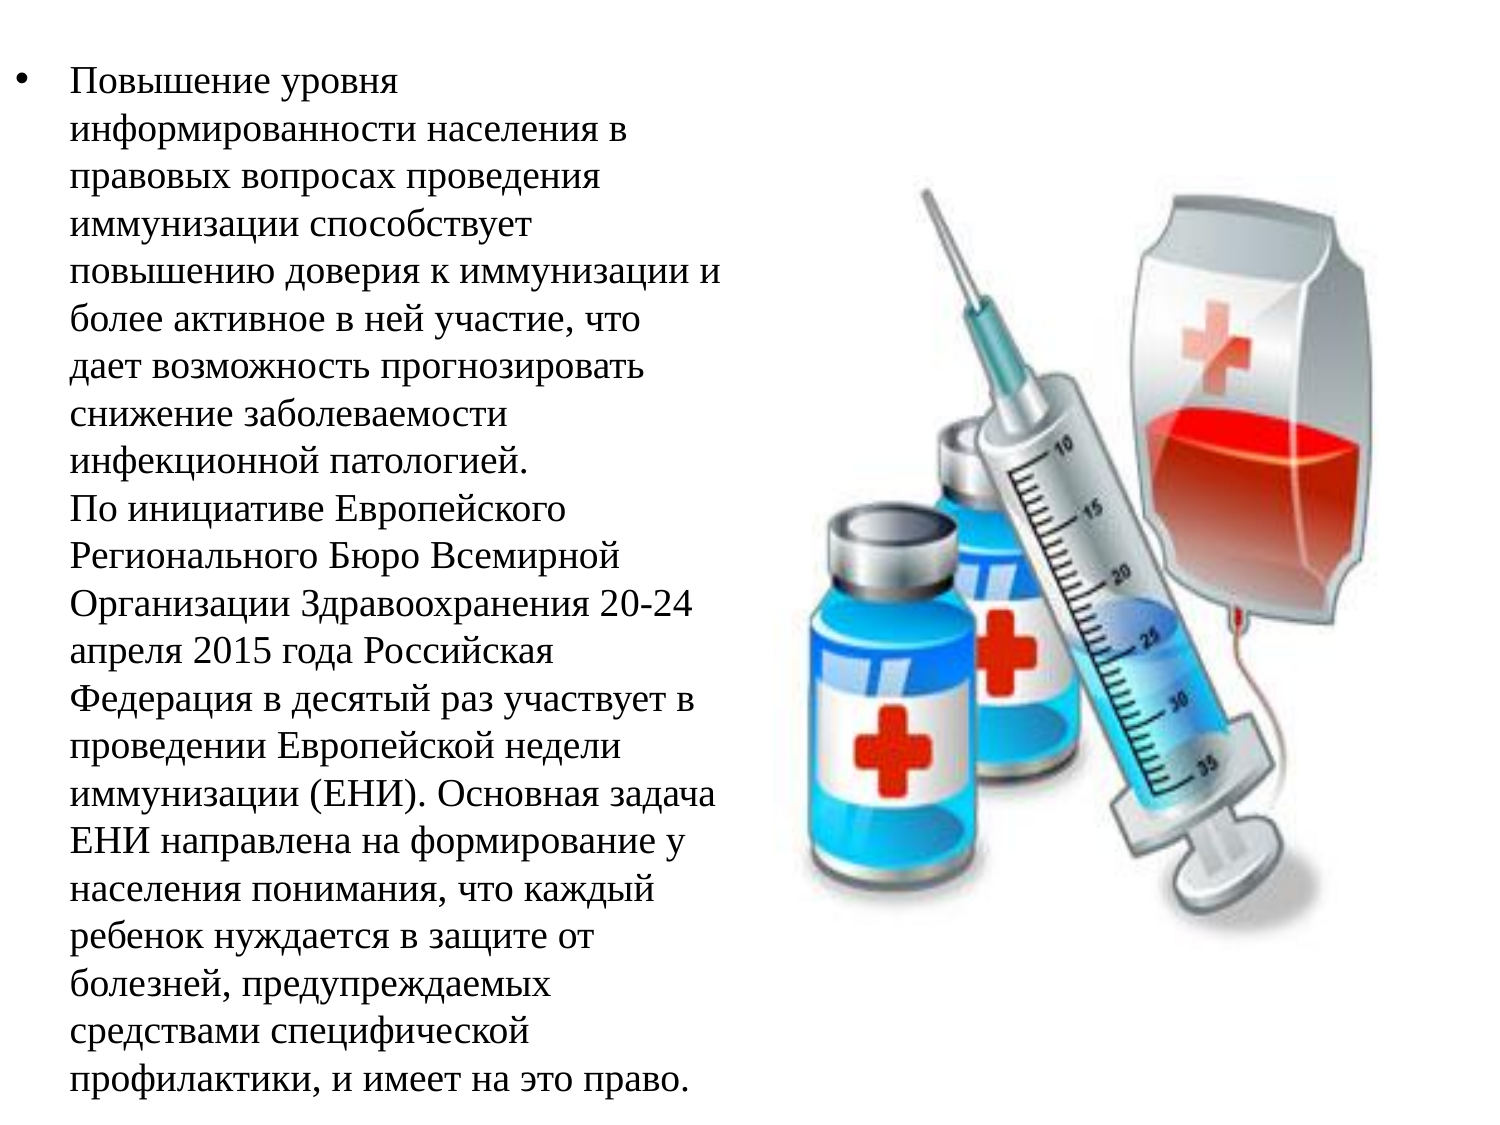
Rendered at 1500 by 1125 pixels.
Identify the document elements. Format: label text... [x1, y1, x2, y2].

list Повышение уровня информированности населения в правовых вопросах проведения иммунизации способствует повышению доверия к иммунизации и более активное в ней участие, что дает возможность прогнозировать снижение заболеваемости инфекционной патологией. По инициативе Европейского Регионального Бюро Всемирной Организации Здравоохранения 20-24 апреля 2015 года Российская Федерация в десятый раз участвует в проведении Европейской недели иммунизации (ЕНИ). Основная задача ЕНИ направлена на формирование у населения понимания, что каждый ребенок нуждается в защите от болезней, предупреждаемых средствами специфической профилактики, и имеет на это право. [0, 46, 738, 1125]
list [773, 175, 1419, 950]
